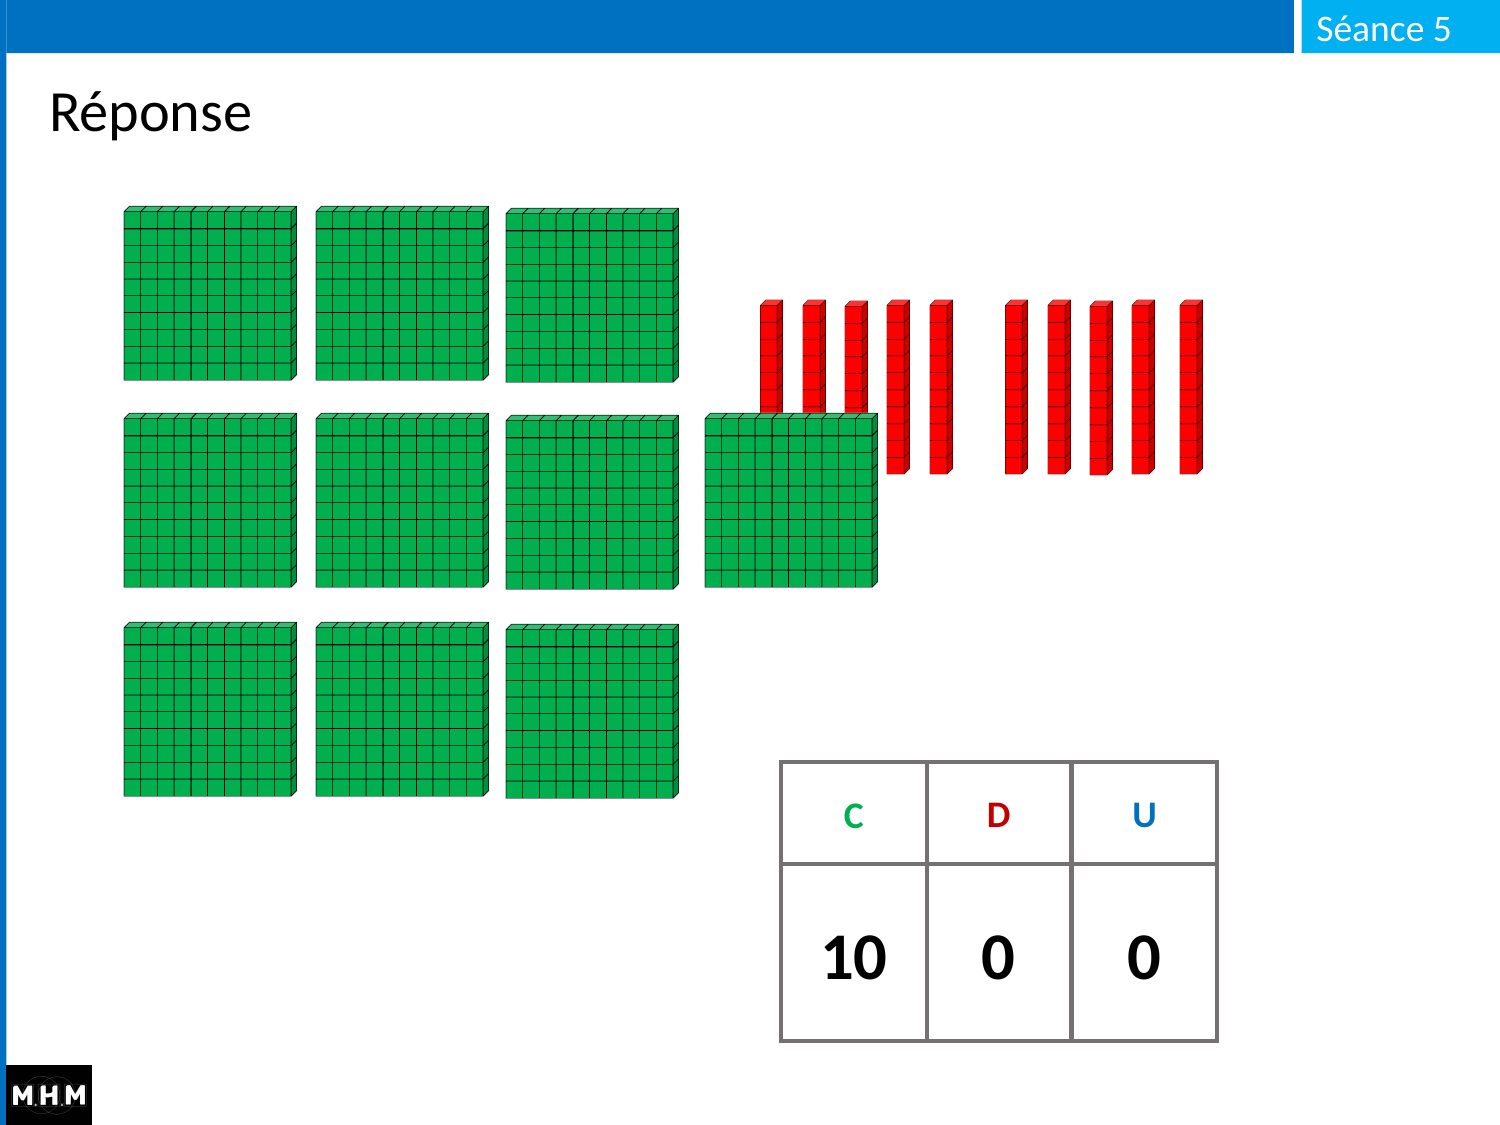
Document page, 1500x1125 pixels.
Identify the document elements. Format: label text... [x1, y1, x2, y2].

picture [6, 1065, 92, 1125]
picture [121, 204, 298, 382]
text_box Réponse [34, 66, 1124, 151]
picture [885, 298, 913, 476]
picture [502, 206, 680, 384]
picture [313, 620, 491, 798]
picture [121, 411, 298, 589]
picture [1130, 298, 1158, 476]
picture [928, 298, 955, 476]
picture [1046, 298, 1073, 476]
picture [1088, 299, 1115, 477]
picture [313, 204, 491, 382]
picture [1003, 298, 1031, 476]
picture [121, 620, 298, 798]
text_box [780, 761, 1218, 1042]
picture [502, 413, 680, 591]
picture [313, 411, 491, 589]
picture [701, 298, 879, 589]
picture [1178, 298, 1205, 476]
picture [502, 622, 680, 801]
